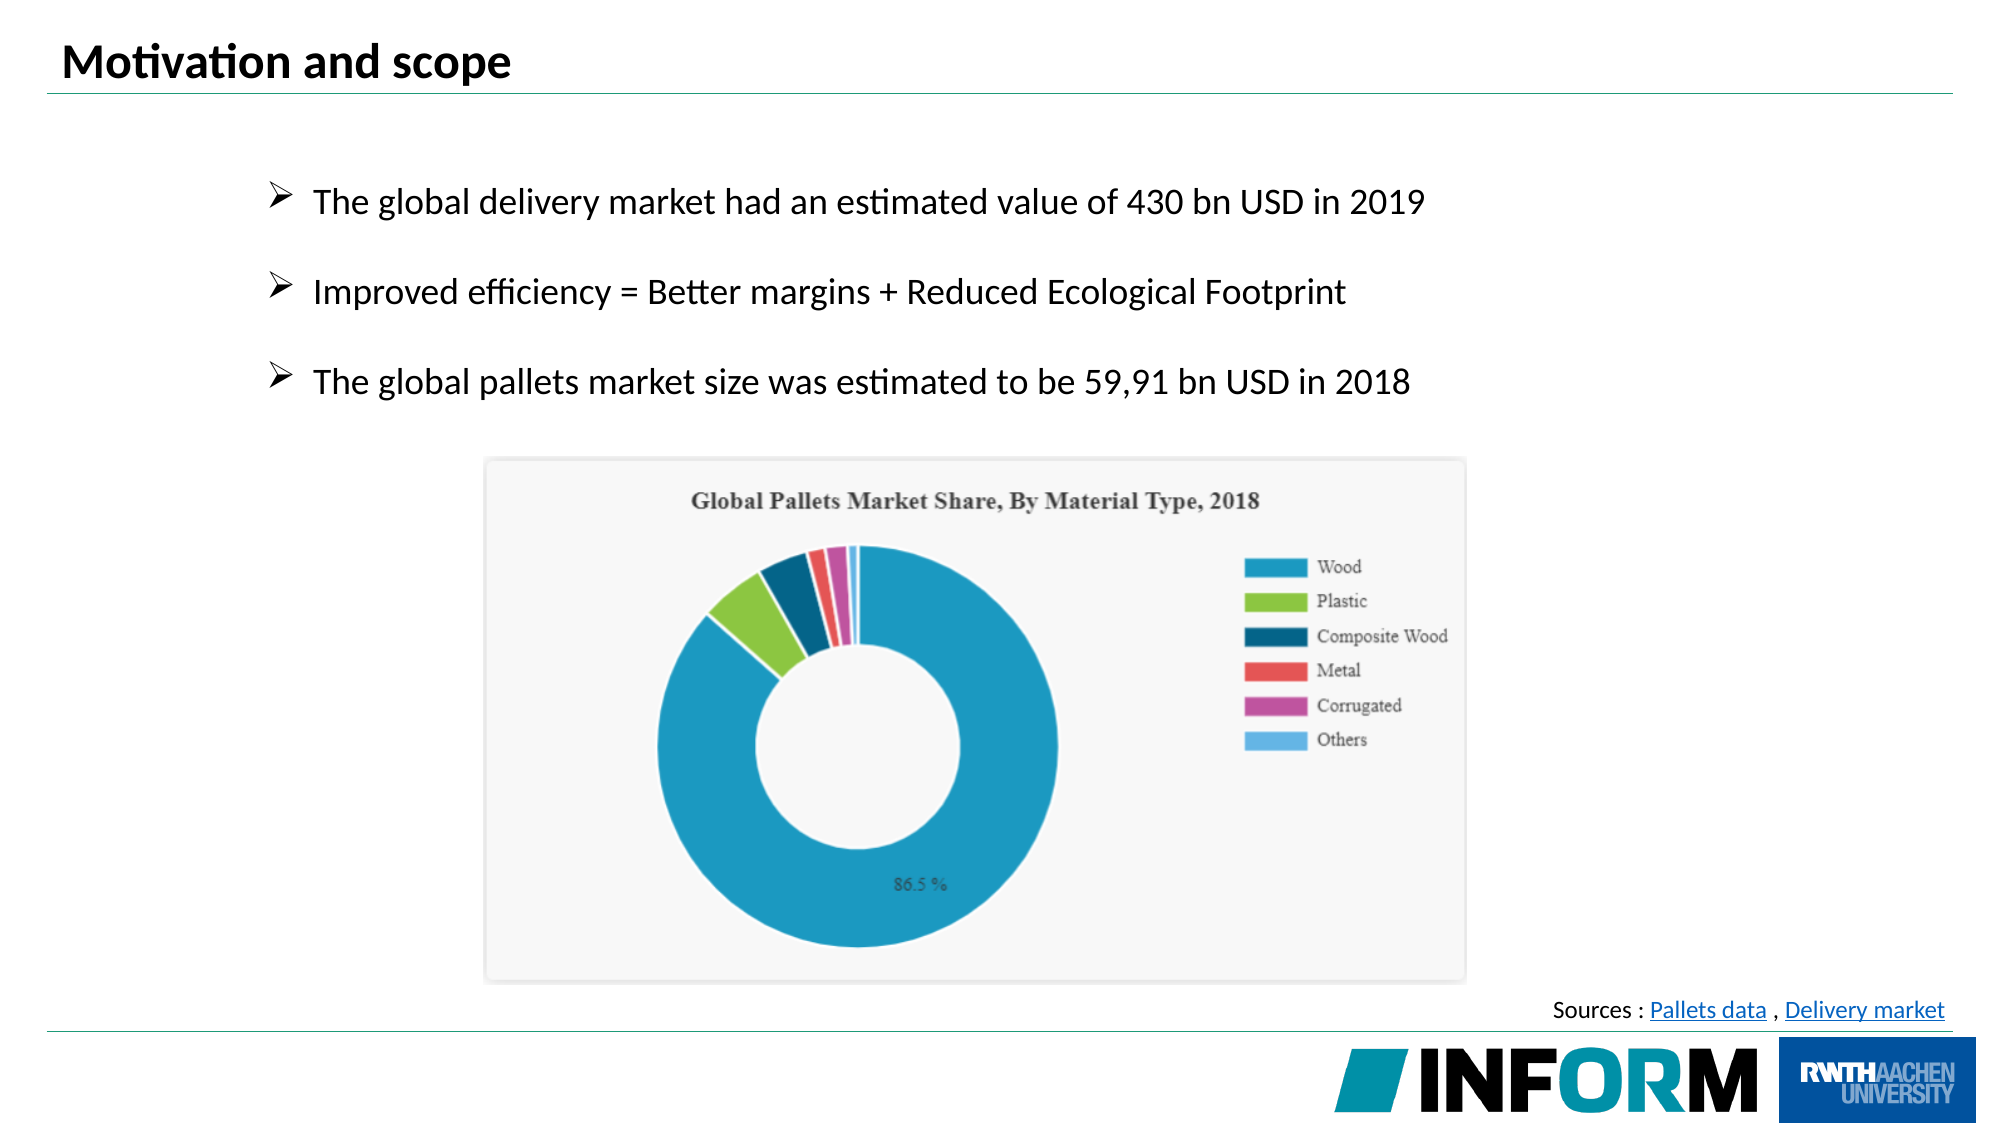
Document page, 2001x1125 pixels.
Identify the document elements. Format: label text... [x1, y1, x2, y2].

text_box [1334, 1037, 1976, 1123]
text_box The global delivery market had an estimated value of 430 bn USD in 2019 Improved efficiency = Better margins + Reduced Ecological Footprint The global pallets market size was estimated to be 59,91 bn USD in 2018 [176, 124, 1774, 500]
text_box Sources : Pallets data , Delivery market [1538, 985, 2000, 1031]
text_box Motivation and scope [46, 21, 781, 93]
picture [483, 456, 1467, 985]
